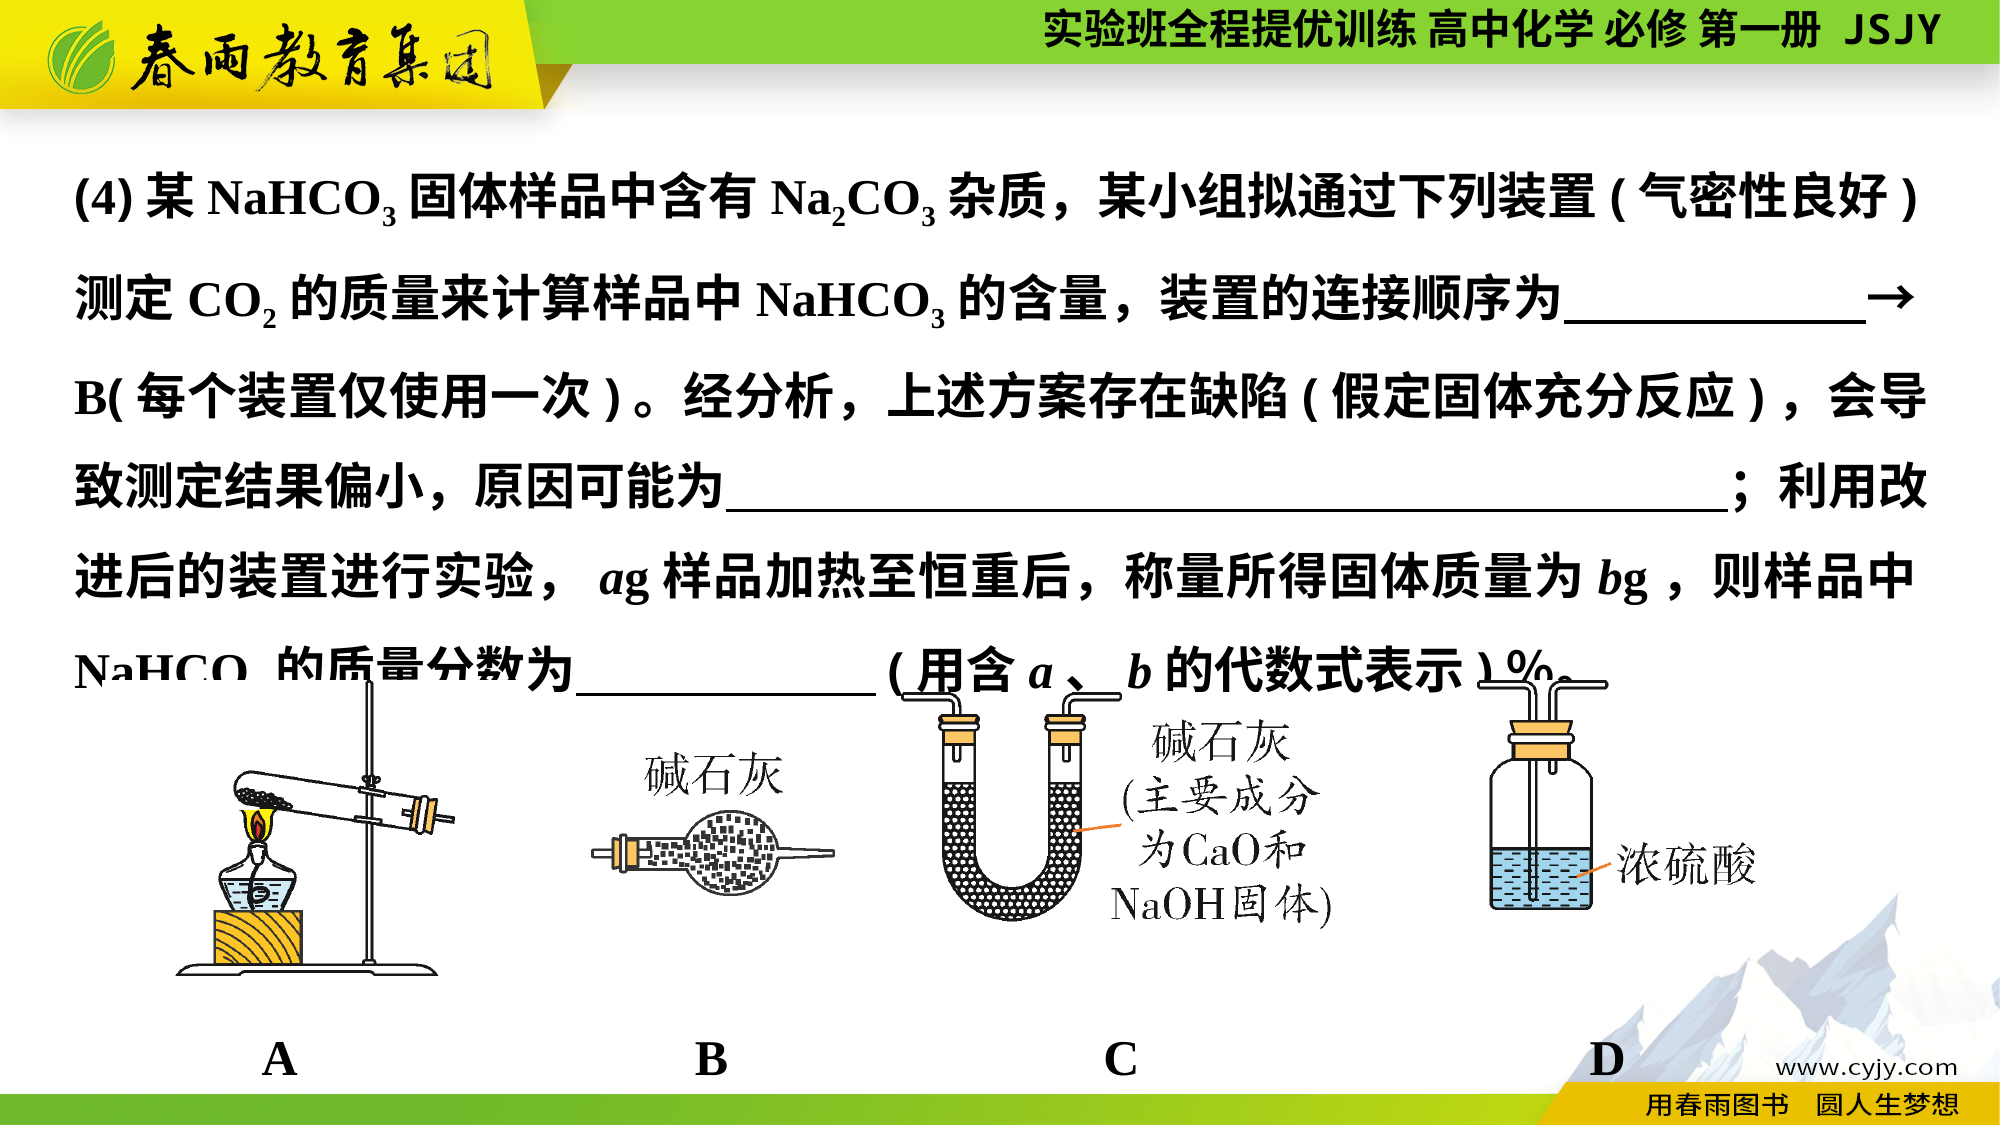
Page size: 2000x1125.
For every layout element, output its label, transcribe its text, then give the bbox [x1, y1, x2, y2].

text_box A B C D [59, 987, 1944, 1093]
list (4)某NaHCO3固体样品中含有Na2CO3杂质，某小组拟通过下列装置(气密性良好)测定CO2的质量来计算样品中NaHCO3的含量，装置的连接顺序为 →B(每个装置仅使用一次)。经分析，上述方案存在缺陷(假定固体充分反应)，会导致测定结果偏小，原因可能为 ；利用改进后的装置进行实验，ag样品加热至恒重后，称量所得固体质量为bg，则样品中NaHCO3的质量分数为 (用含a、b的代数式表示)％。 [59, 122, 1944, 683]
picture [0, 0, 2000, 1125]
